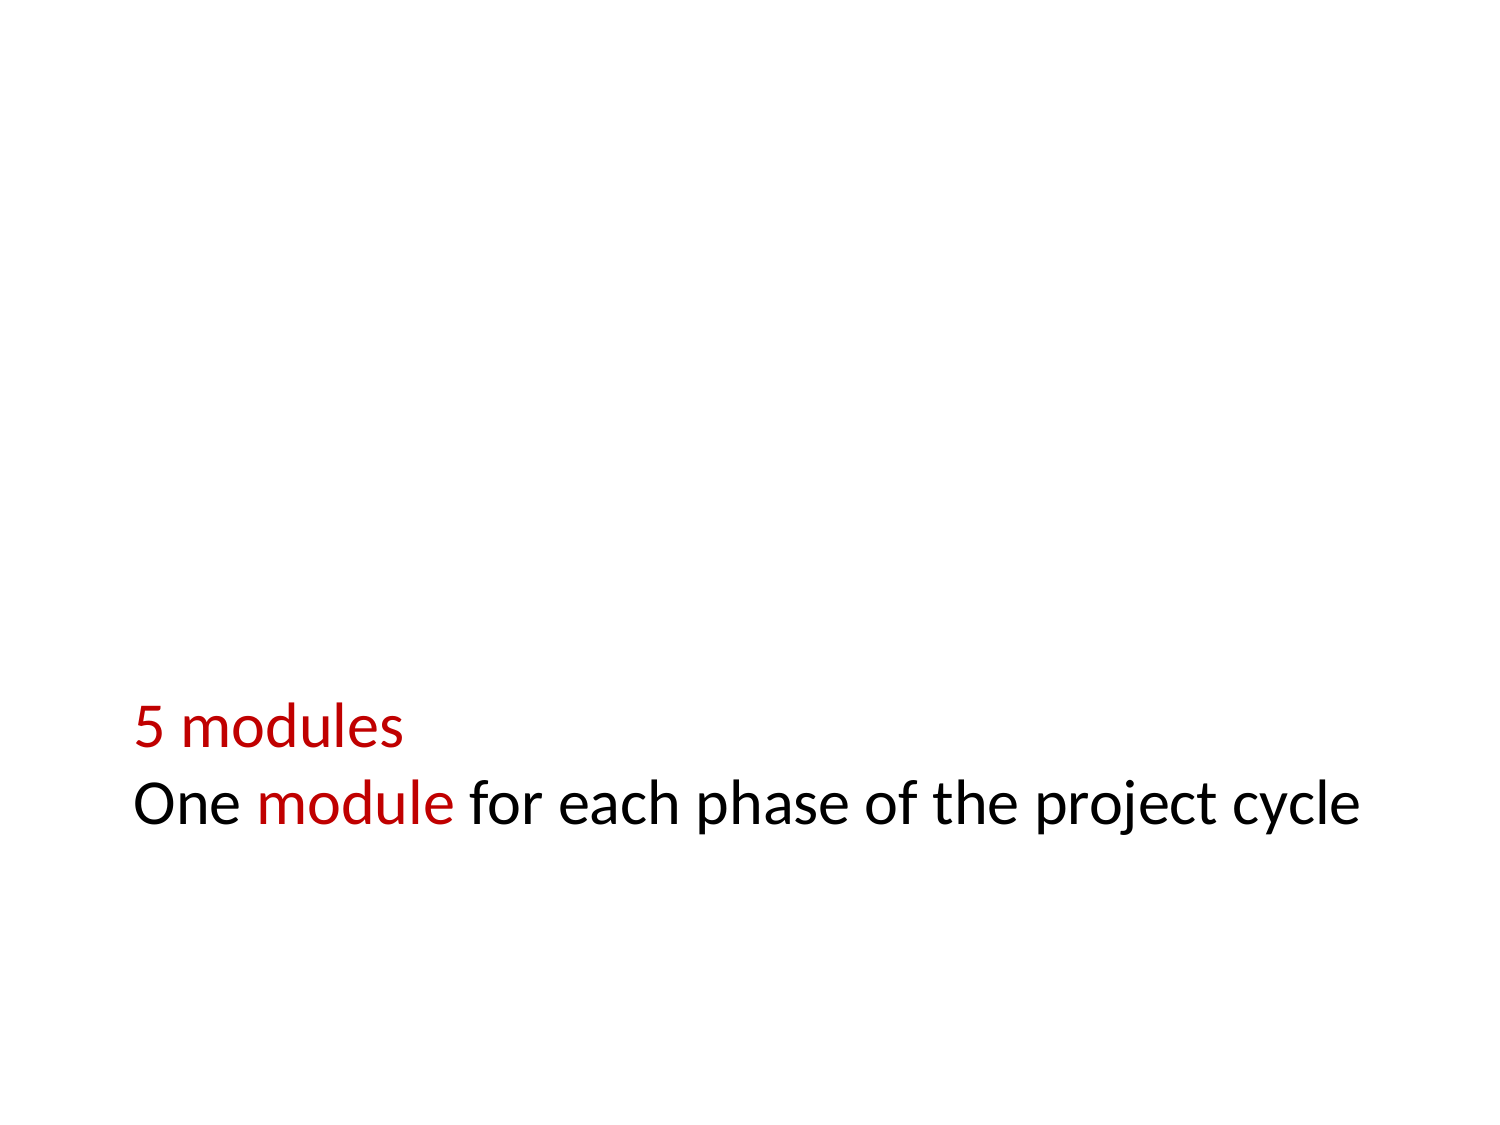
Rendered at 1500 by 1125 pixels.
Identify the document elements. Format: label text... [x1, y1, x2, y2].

title 5 modules One module for each phase of the project cycle [118, 675, 1394, 900]
